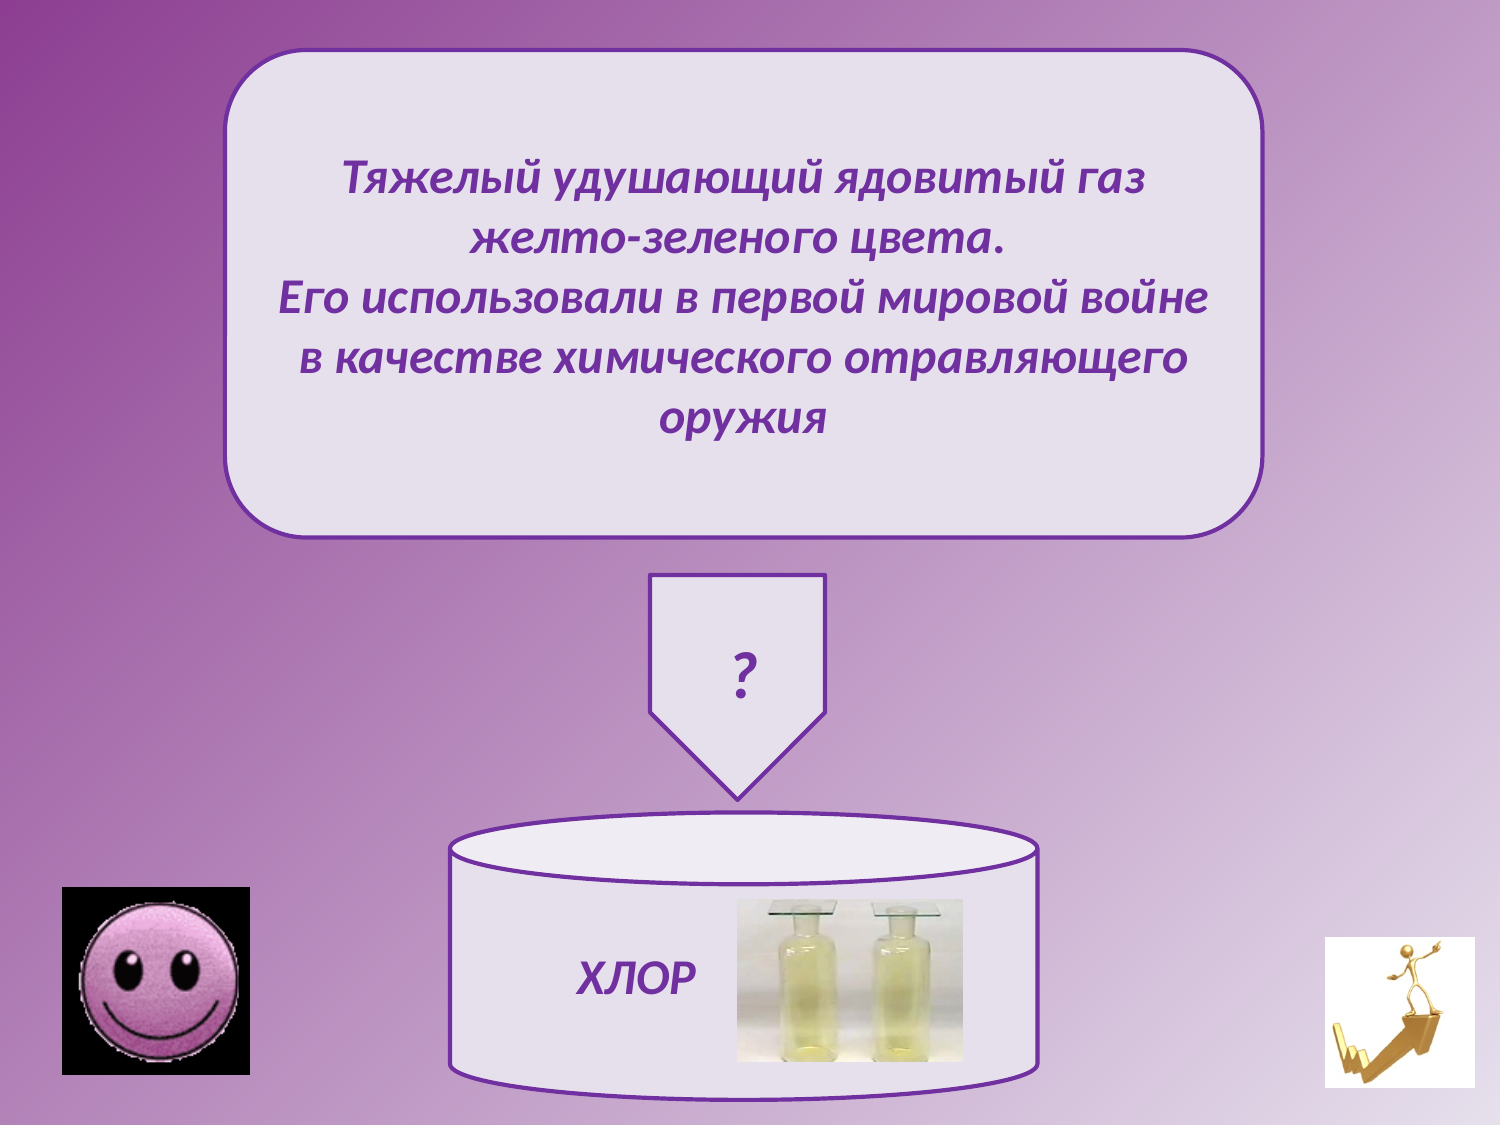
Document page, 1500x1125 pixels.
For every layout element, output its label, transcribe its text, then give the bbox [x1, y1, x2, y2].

text_box ? [712, 624, 774, 720]
text_box ХЛОР [447, 810, 1040, 1102]
picture [1324, 937, 1476, 1088]
text_box Тяжелый удушающий ядовитый газ желто-зеленого цвета. Его использовали в первой мировой войне в качестве химического отравляющего оружия [222, 47, 1265, 540]
text_box [647, 572, 828, 803]
picture [62, 887, 251, 1076]
picture [737, 899, 963, 1063]
